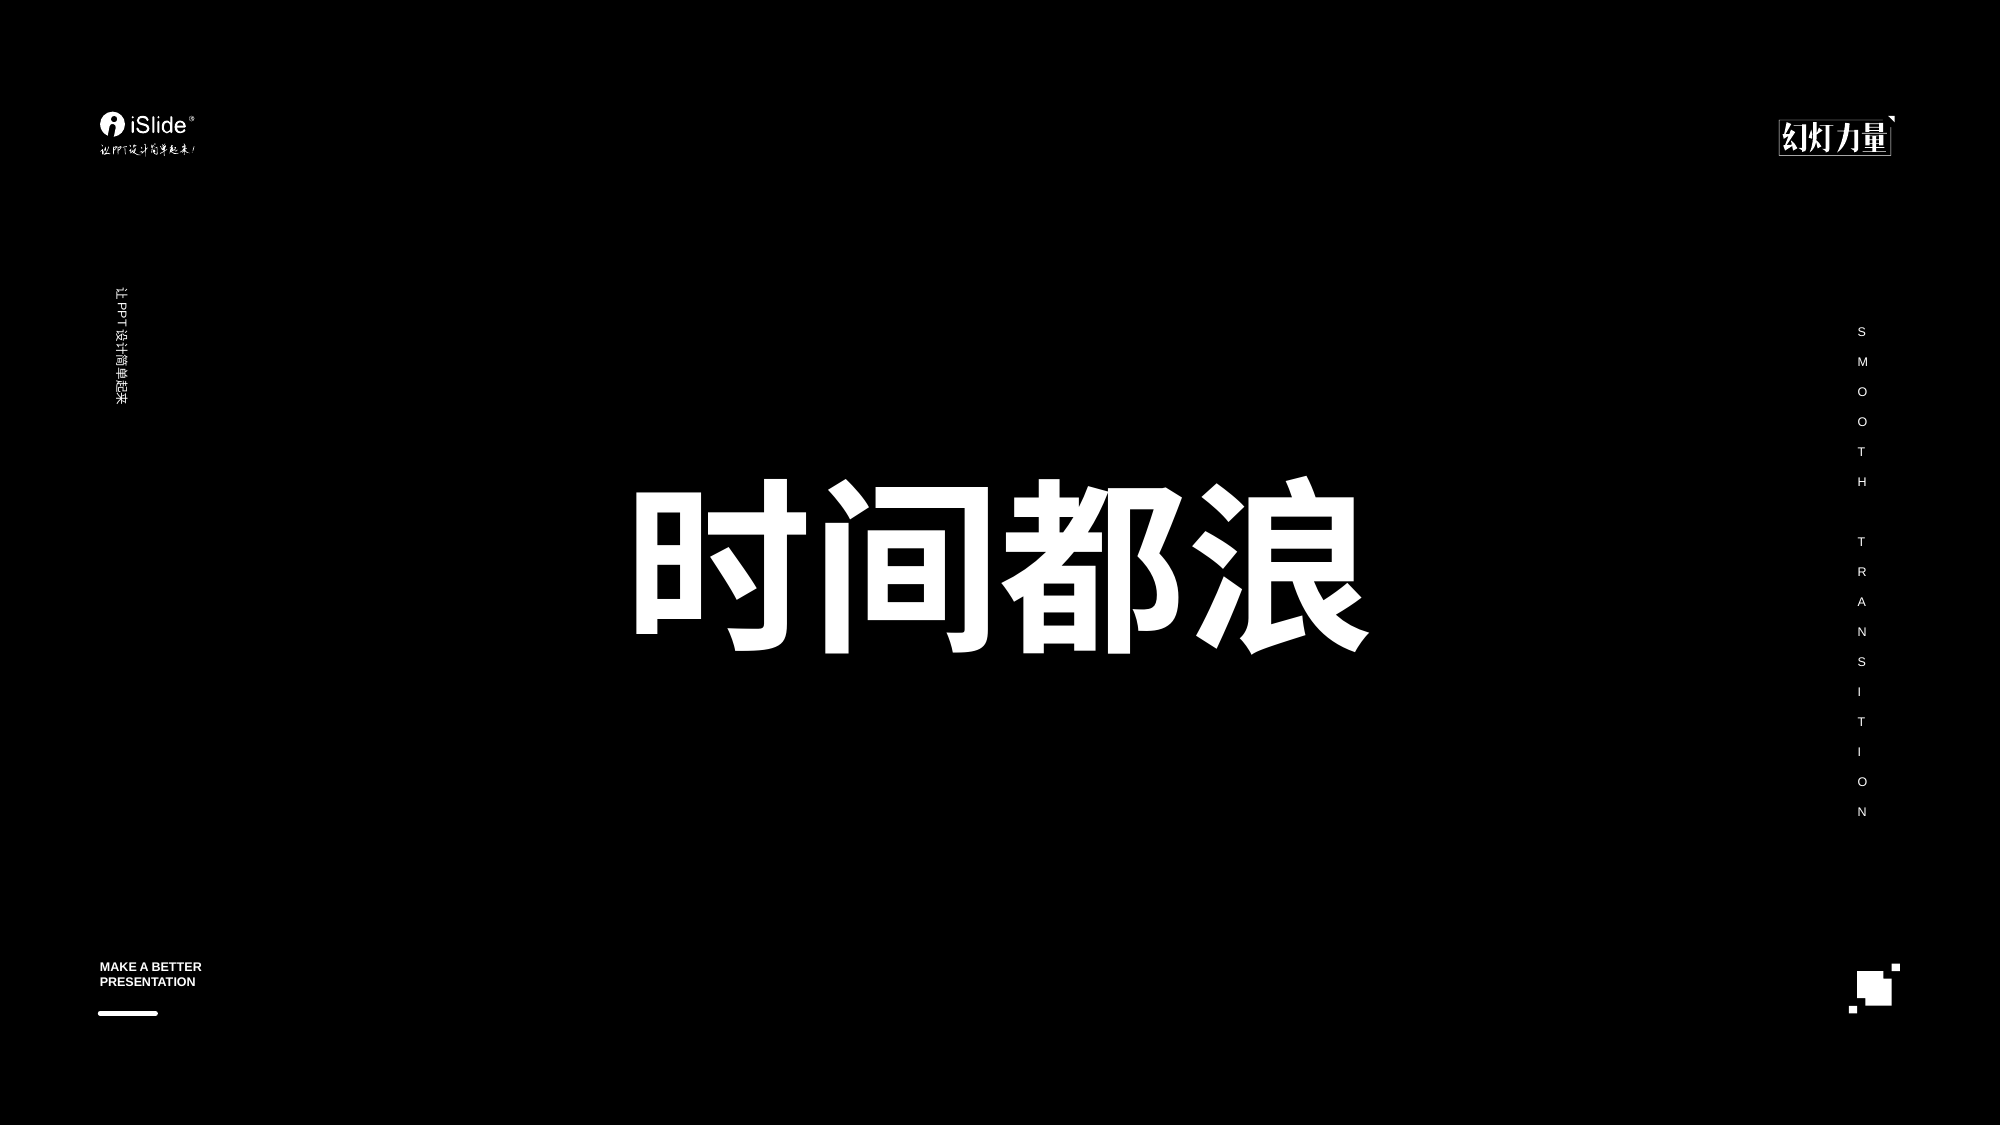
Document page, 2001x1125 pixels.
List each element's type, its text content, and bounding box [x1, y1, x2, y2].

text_box 时间都浪 [211, 405, 1788, 719]
